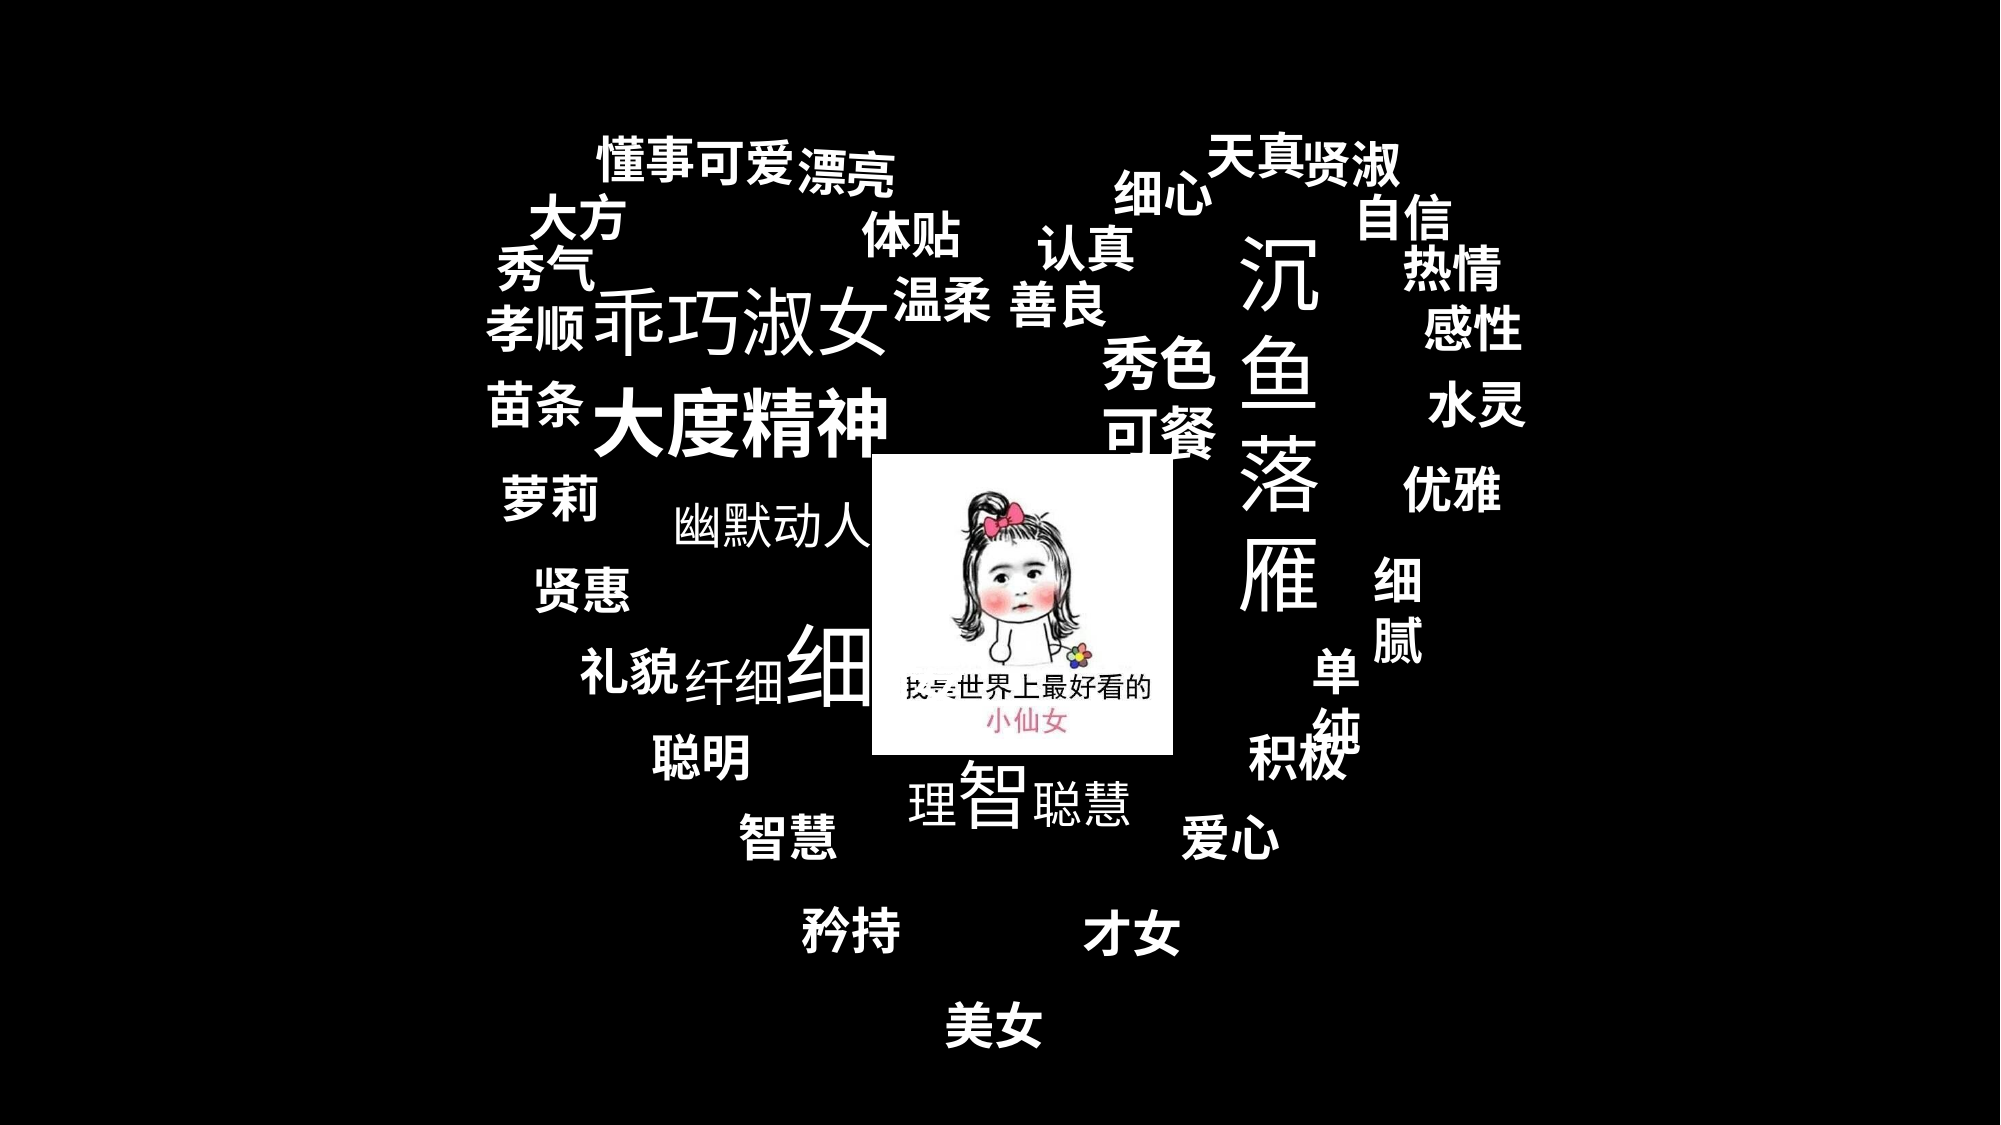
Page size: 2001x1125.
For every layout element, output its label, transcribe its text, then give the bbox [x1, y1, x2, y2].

text_box 温柔 [907, 261, 1008, 336]
text_box 孝顺 [470, 290, 576, 365]
text_box 天真 [1191, 117, 1322, 192]
text_box 乖巧淑女 [576, 267, 907, 373]
text_box 萝莉 [485, 460, 616, 536]
text_box 沉 鱼 落 雁 [1222, 215, 1336, 730]
text_box 礼貌 [564, 633, 669, 709]
text_box 可爱 [680, 124, 811, 199]
text_box 大度精神 [577, 369, 907, 475]
text_box 单纯 [1336, 633, 1402, 769]
text_box 热情 [1387, 230, 1518, 305]
text_box 优雅 [1387, 451, 1518, 526]
text_box 秀色 可餐 [1086, 319, 1241, 475]
text_box 积极 [1234, 718, 1364, 794]
text_box 才女 [1067, 895, 1197, 971]
text_box 理智聪慧 [892, 755, 1148, 846]
text_box 漂亮 [780, 133, 914, 214]
text_box 纤细细腰 [669, 602, 872, 728]
text_box 美女 [929, 986, 1060, 1062]
text_box 体贴 [846, 196, 976, 272]
text_box 大方 [513, 179, 644, 254]
text_box 感性 [1408, 290, 1539, 366]
text_box 善良 [993, 266, 1124, 342]
text_box 秀气 [481, 230, 612, 290]
text_box 矜持 [786, 892, 917, 967]
text_box 贤惠 [518, 552, 648, 627]
picture [872, 454, 1173, 755]
text_box 智慧 [723, 798, 854, 874]
text_box 懂事 [581, 121, 711, 197]
text_box 贤淑 [1286, 126, 1417, 202]
text_box 认真 [1021, 210, 1152, 286]
text_box 水灵 [1412, 365, 1543, 441]
text_box 细心 [1098, 154, 1229, 230]
text_box 细腻 [1358, 542, 1464, 677]
text_box 自信 [1339, 179, 1469, 254]
text_box 爱心 [1165, 798, 1296, 874]
text_box 聪明 [636, 718, 767, 794]
text_box 幽默动人 [657, 487, 872, 562]
text_box 苗条 [470, 365, 577, 441]
